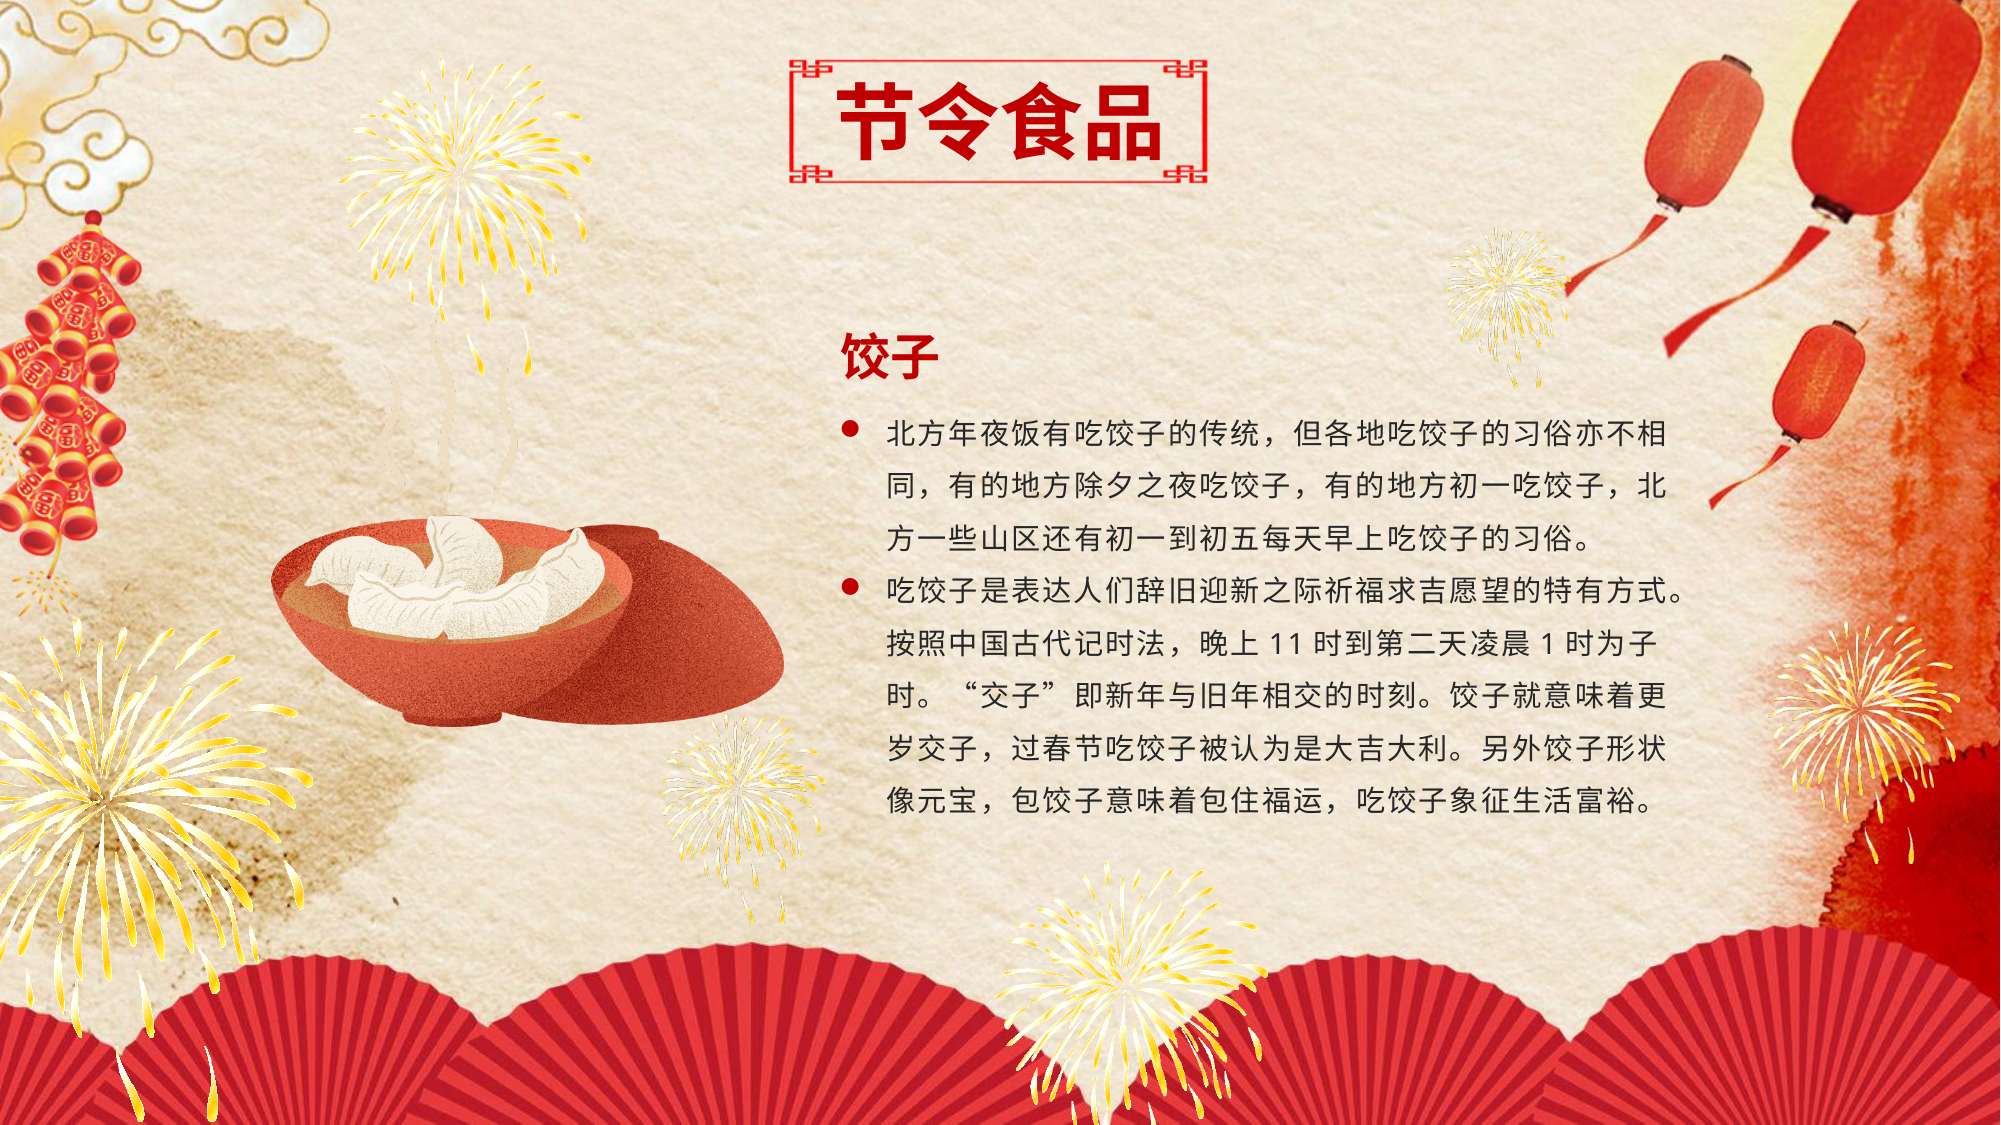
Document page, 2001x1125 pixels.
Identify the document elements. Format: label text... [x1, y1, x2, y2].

text_box 饺子 [825, 300, 955, 393]
text_box 北方年夜饭有吃饺子的传统，但各地吃饺子的习俗亦不相同，有的地方除夕之夜吃饺子，有的地方初一吃饺子，北方一些山区还有初一到初五每天早上吃饺子的习俗。 吃饺子是表达人们辞旧迎新之际祈福求吉愿望的特有方式。按照中国古代记时法，晚上11时到第二天凌晨1时为子时。“交子”即新年与旧年相交的时刻。饺子就意味着更岁交子，过春节吃饺子被认为是大吉大利。另外饺子形状像元宝，包饺子意味着包住福运，吃饺子象征生活富裕。 [824, 390, 1704, 825]
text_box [766, 34, 1234, 207]
picture [0, 0, 2000, 1125]
